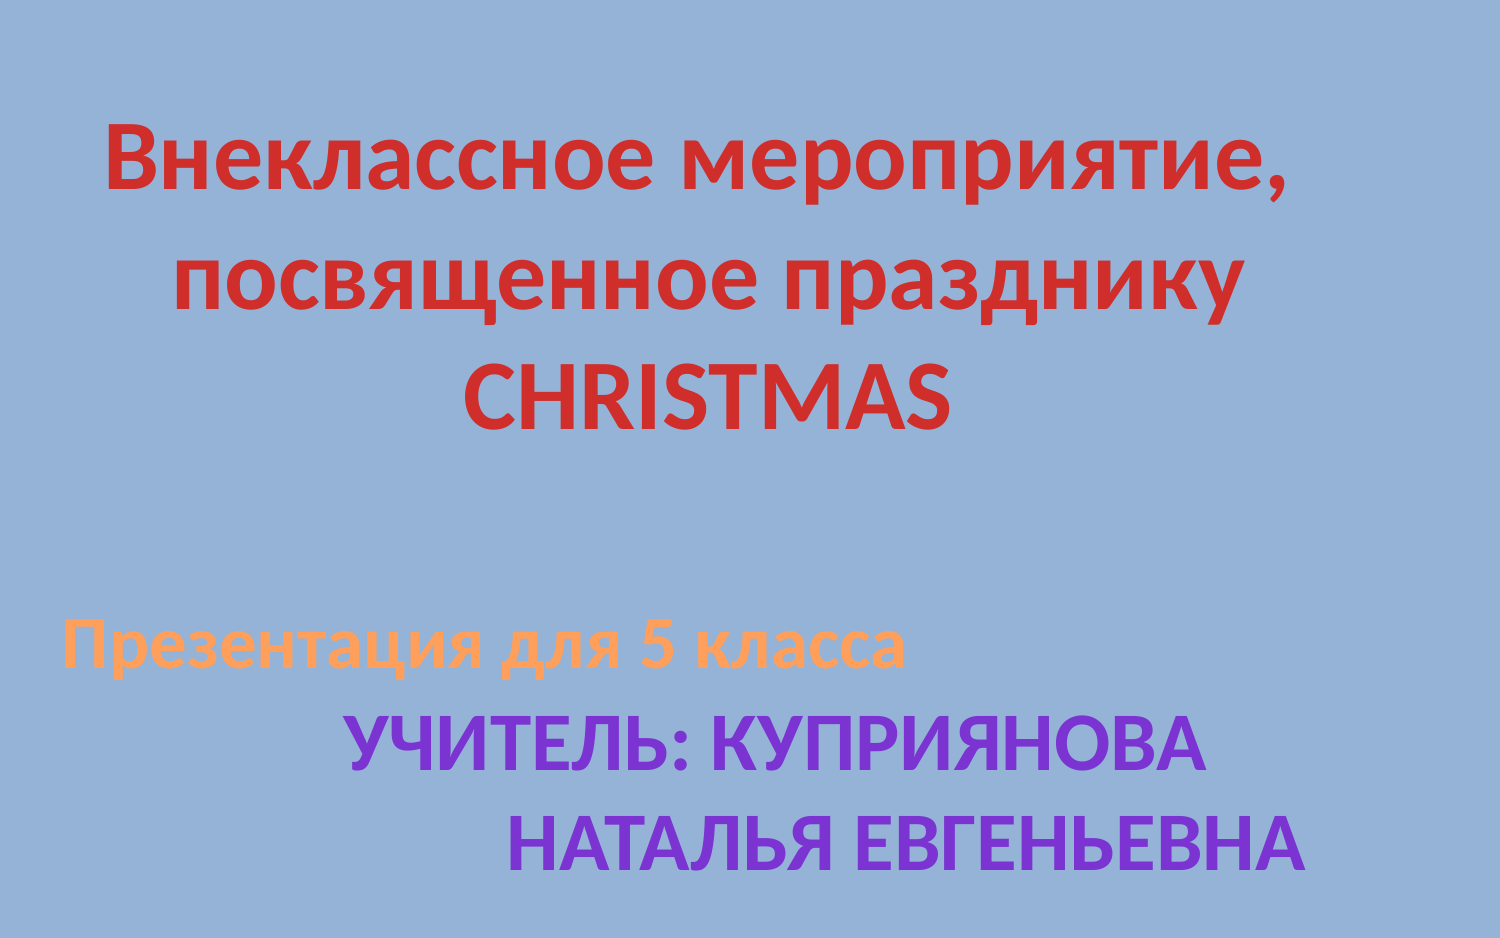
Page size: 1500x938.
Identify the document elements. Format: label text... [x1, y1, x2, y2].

text_box Презентация для 5 класса [46, 585, 923, 691]
text_box Учитель: Куприянова Наталья Евгеньевна [229, 679, 1322, 895]
text_box Внеклассное мероприятие, посвященное празднику СHRISTMAS [88, 82, 1330, 457]
